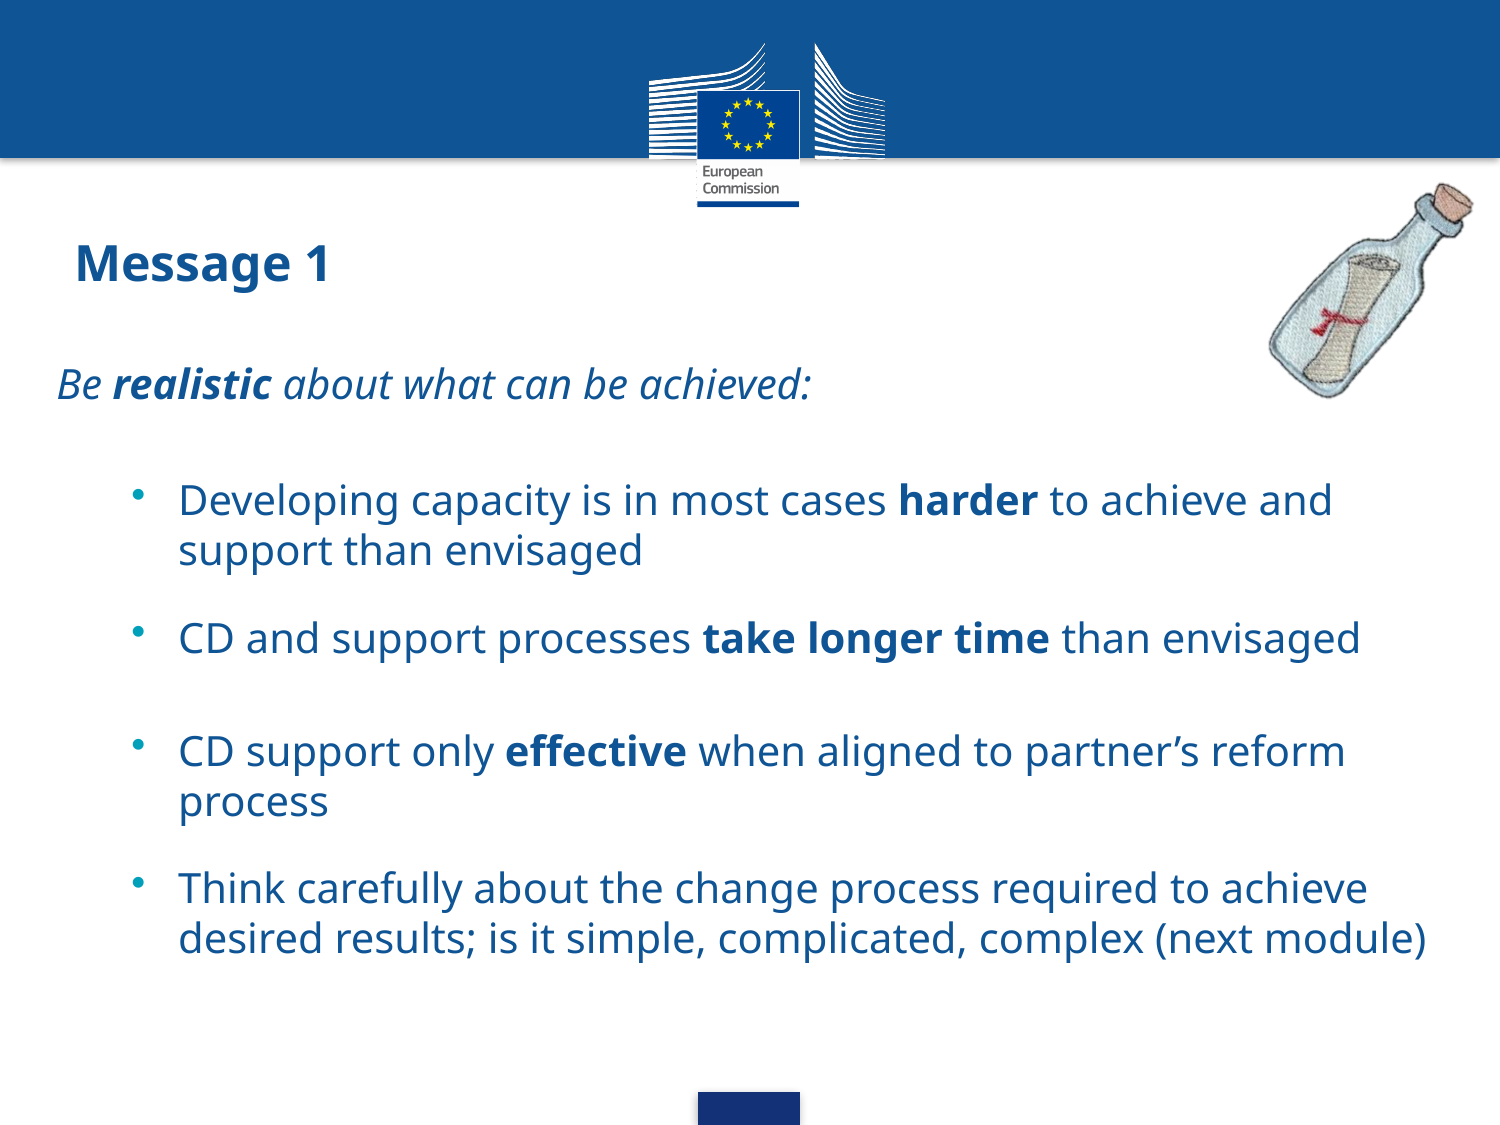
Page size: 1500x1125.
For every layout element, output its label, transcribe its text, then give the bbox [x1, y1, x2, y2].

picture [649, 42, 885, 208]
picture [1263, 179, 1477, 405]
list Be realistic about what can be achieved: Developing capacity is in most cases harder to achieve and support than envisaged CD and support processes take longer time than envisaged CD support only effective when aligned to partner’s reform process Think carefully about the change process required to achieve desired results; is it simple, complicated, complex (next module) [41, 350, 1454, 1075]
title Message 1 [59, 223, 515, 299]
